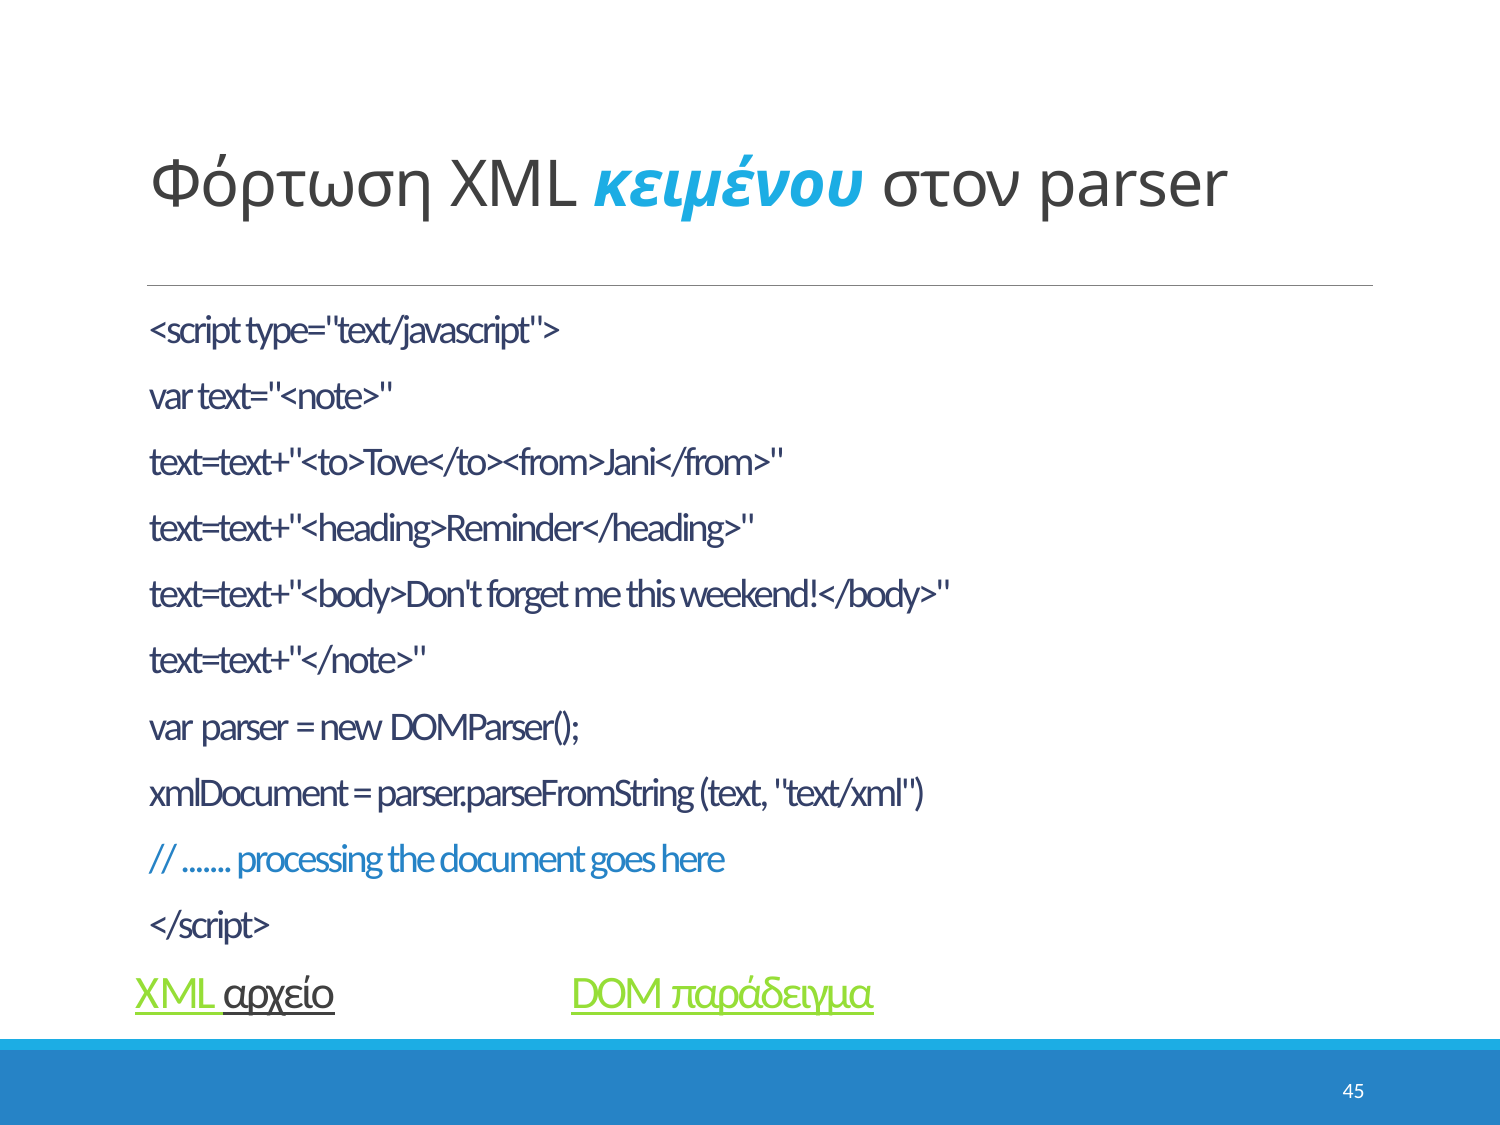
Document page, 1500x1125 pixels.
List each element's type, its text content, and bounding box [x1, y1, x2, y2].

title Φόρτωση XML κειμένου στον parser [135, 43, 1373, 227]
slide_number 45 [1218, 1059, 1380, 1120]
list <script type="text/javascript"> var text="<note>" text=text+"<to>Tove</to><from>Jani</from>" text=text+"<heading>Reminder</heading>" text=text+"<body>Don't forget me this weekend!</body>" text=text+"</note>" var parser = new DOMParser(); xmlDocument = parser.parseFromString (text, "text/xml") // ....... processing the document goes here </script> ΧML αρχείο DOM παράδειγμα [135, 304, 1373, 1029]
